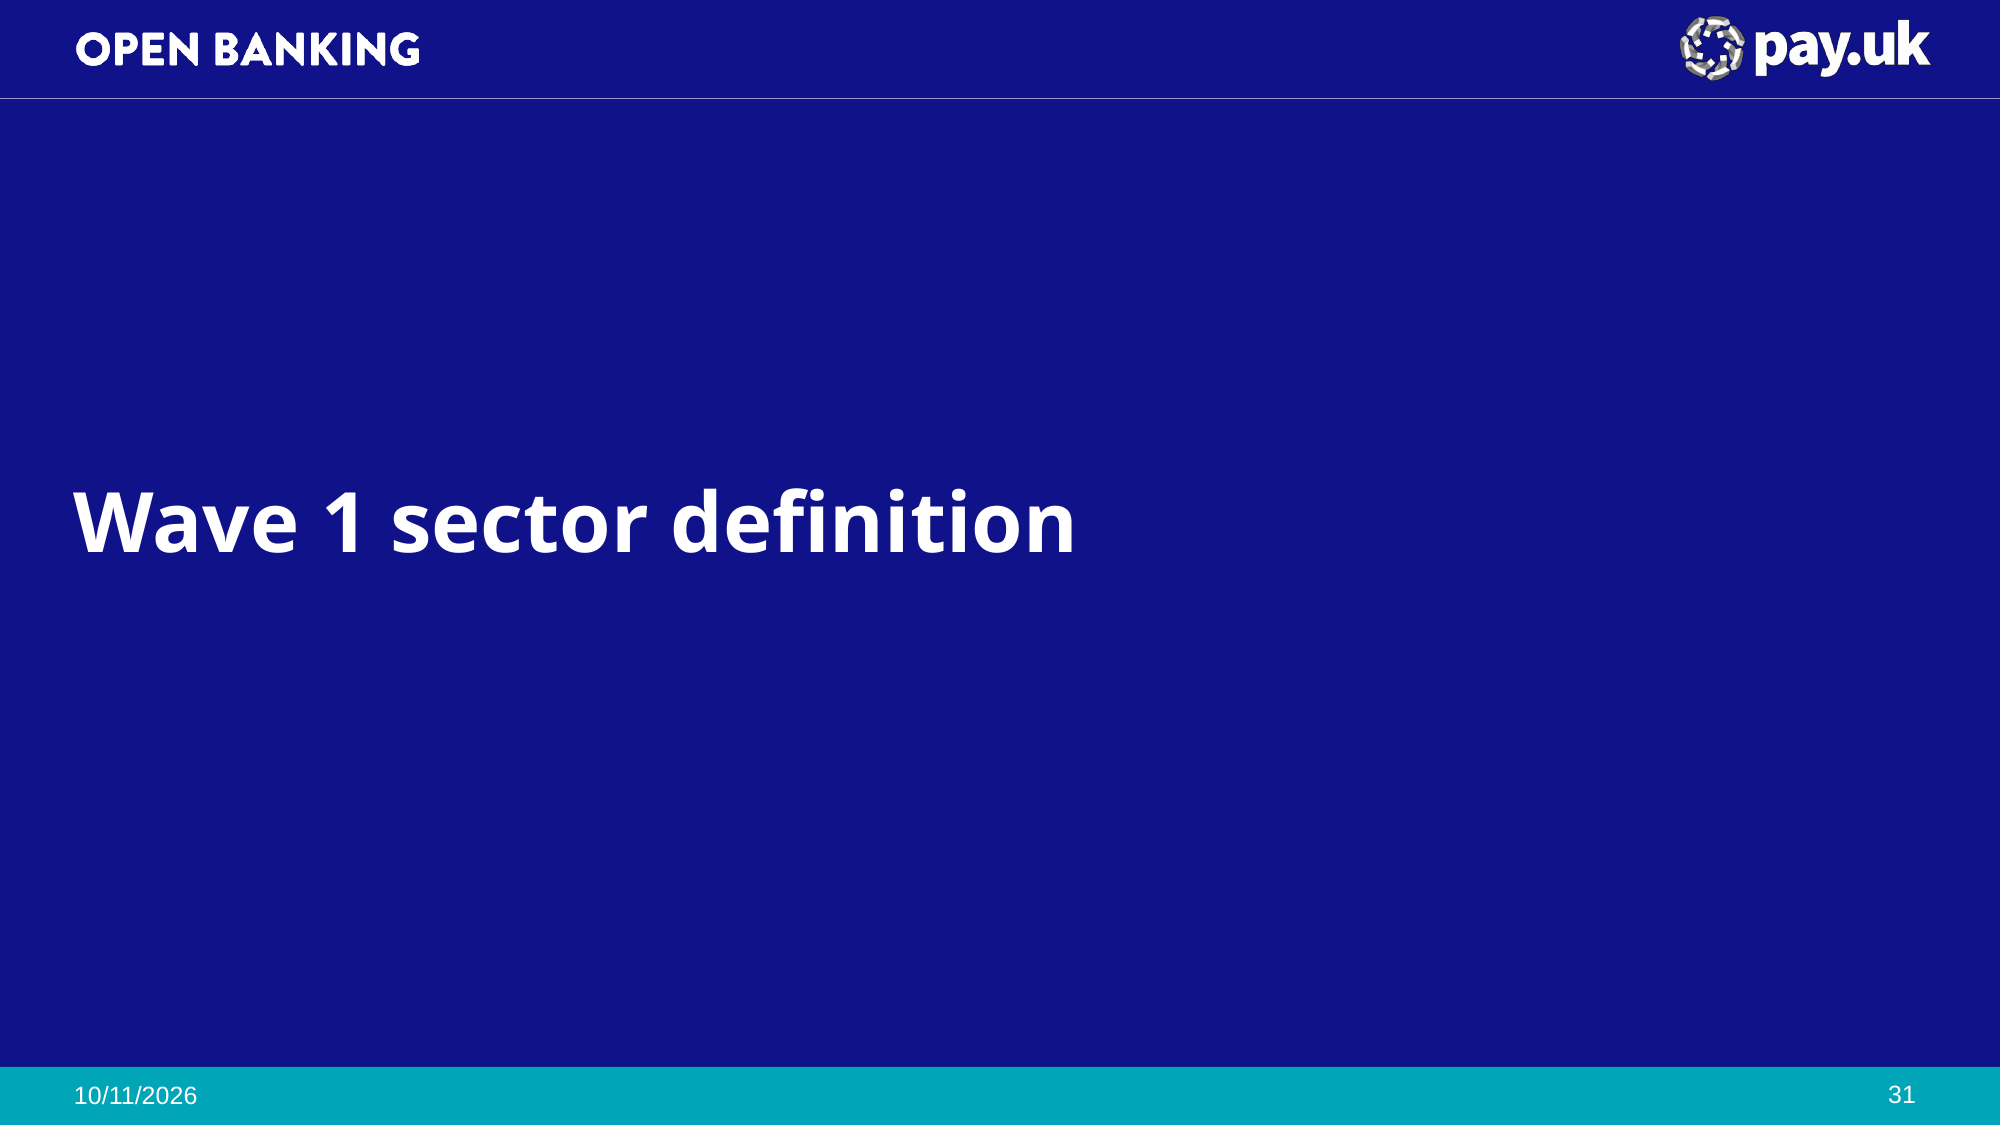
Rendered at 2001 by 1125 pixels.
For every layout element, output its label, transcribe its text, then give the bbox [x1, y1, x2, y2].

picture [43, 0, 452, 99]
footer [662, 1064, 1338, 1124]
picture [1670, 1, 1939, 87]
slide_number 31 [1412, 1064, 1932, 1124]
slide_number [59, 1065, 509, 1125]
title Wave 1 sector definition [59, 105, 1750, 576]
